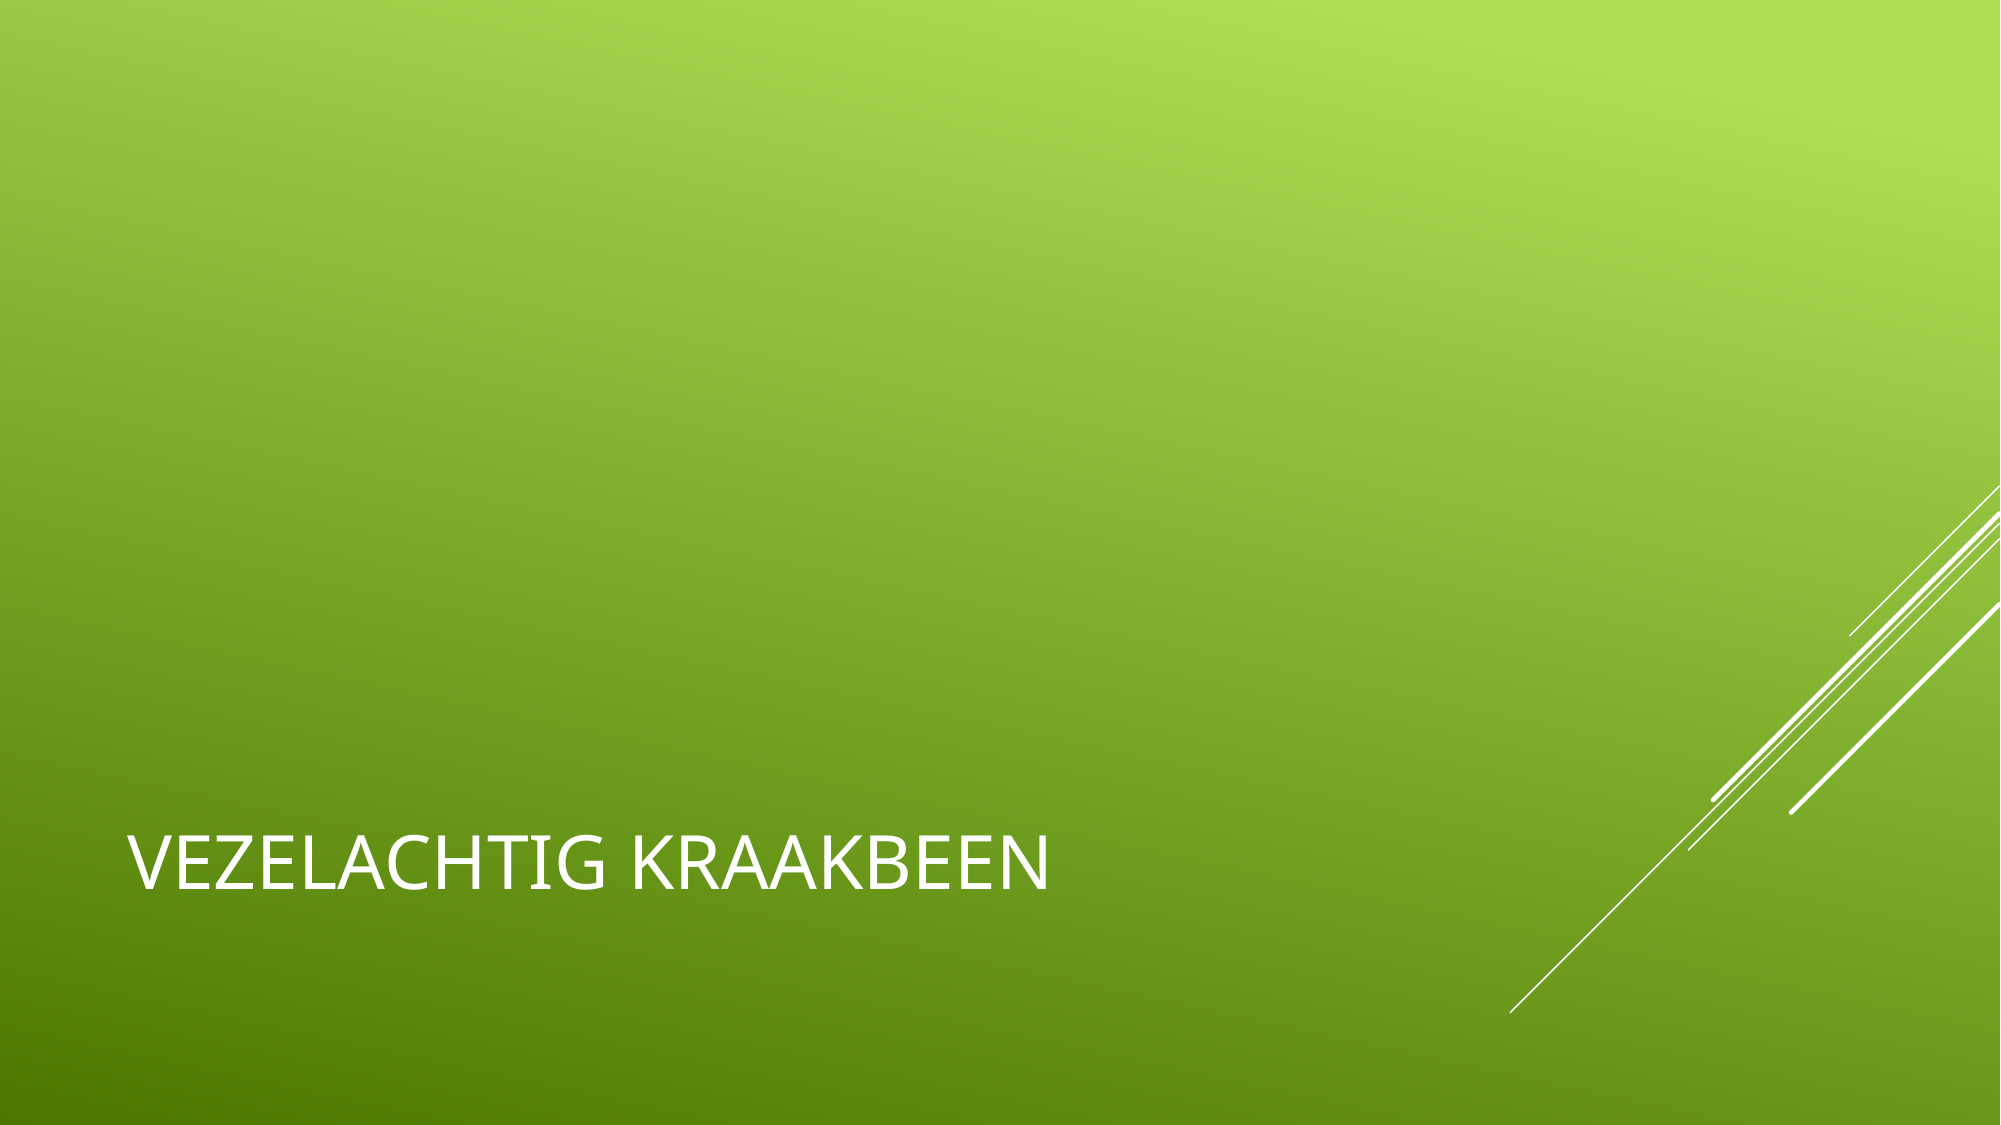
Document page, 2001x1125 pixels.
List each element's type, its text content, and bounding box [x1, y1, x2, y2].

title Vezelachtig kraakbeen [112, 736, 1513, 984]
